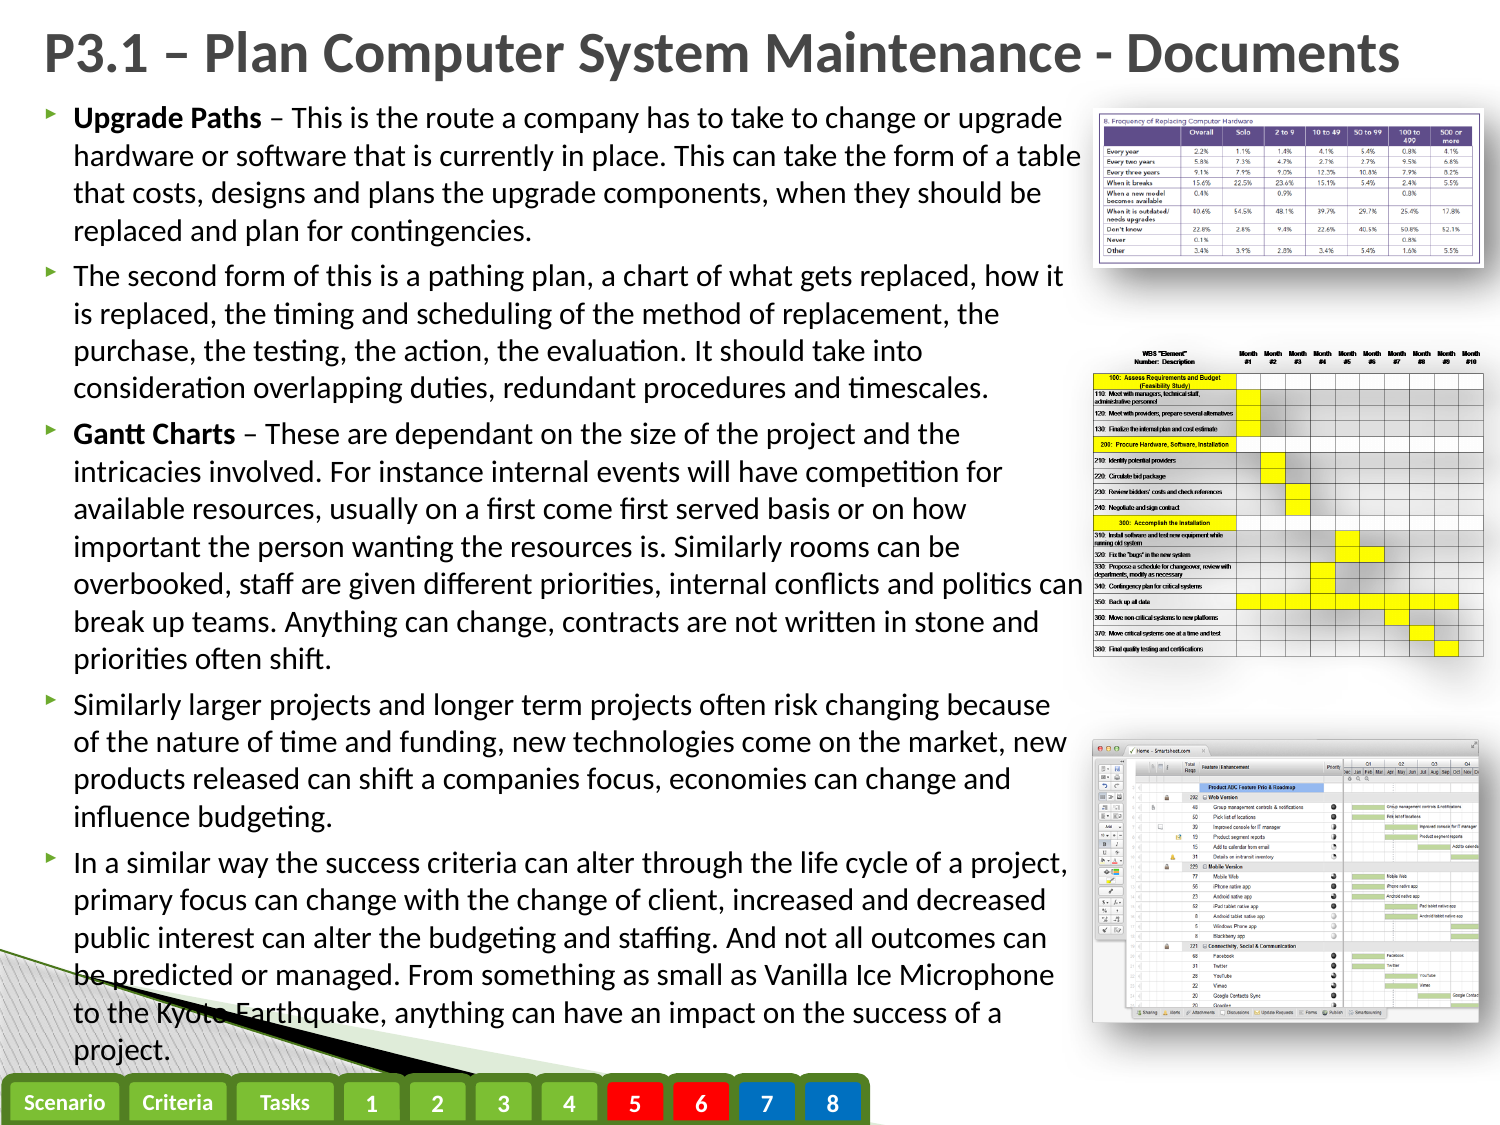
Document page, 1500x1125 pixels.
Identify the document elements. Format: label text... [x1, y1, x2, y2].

list Upgrade Paths – This is the route a company has to take to change or upgrade hardware or software that is currently in place. This can take the form of a table that costs, designs and plans the upgrade components, when they should be replaced and plan for contingencies. The second form of this is a pathing plan, a chart of what gets replaced, how it is replaced, the timing and scheduling of the method of replacement, the purchase, the testing, the action, the evaluation. It should take into consideration overlapping duties, redundant procedures and timescales. Gantt Charts – These are dependant on the size of the project and the intricacies involved. For instance internal events will have competition for available resources, usually on a first come first served basis or on how important the person wanting the resources is. Similarly rooms can be overbooked, staff are given different priorities, internal conflicts and politics can break up teams. Anything can change, contracts are not written in stone and priorities often shift. Similarly larger projects and longer term projects often risk changing because of the nature of time and funding, new technologies come on the market, new products released can shift a companies focus, economies can change and influence budgeting. In a similar way the success criteria can alter through the life cycle of a project, primary focus can change with the change of client, increased and decreased public interest can alter the budgeting and staffing. And not all outcomes can be predicted or managed. From something as small as Vanilla Ice Microphone to the Kyoto Earthquake, anything can have an impact on the success of a project. [29, 90, 1101, 1035]
picture [1092, 739, 1480, 1023]
picture [1093, 349, 1485, 658]
title P3.1 – Plan Computer System Maintenance - Documents [29, 19, 1463, 79]
picture [1093, 108, 1485, 268]
